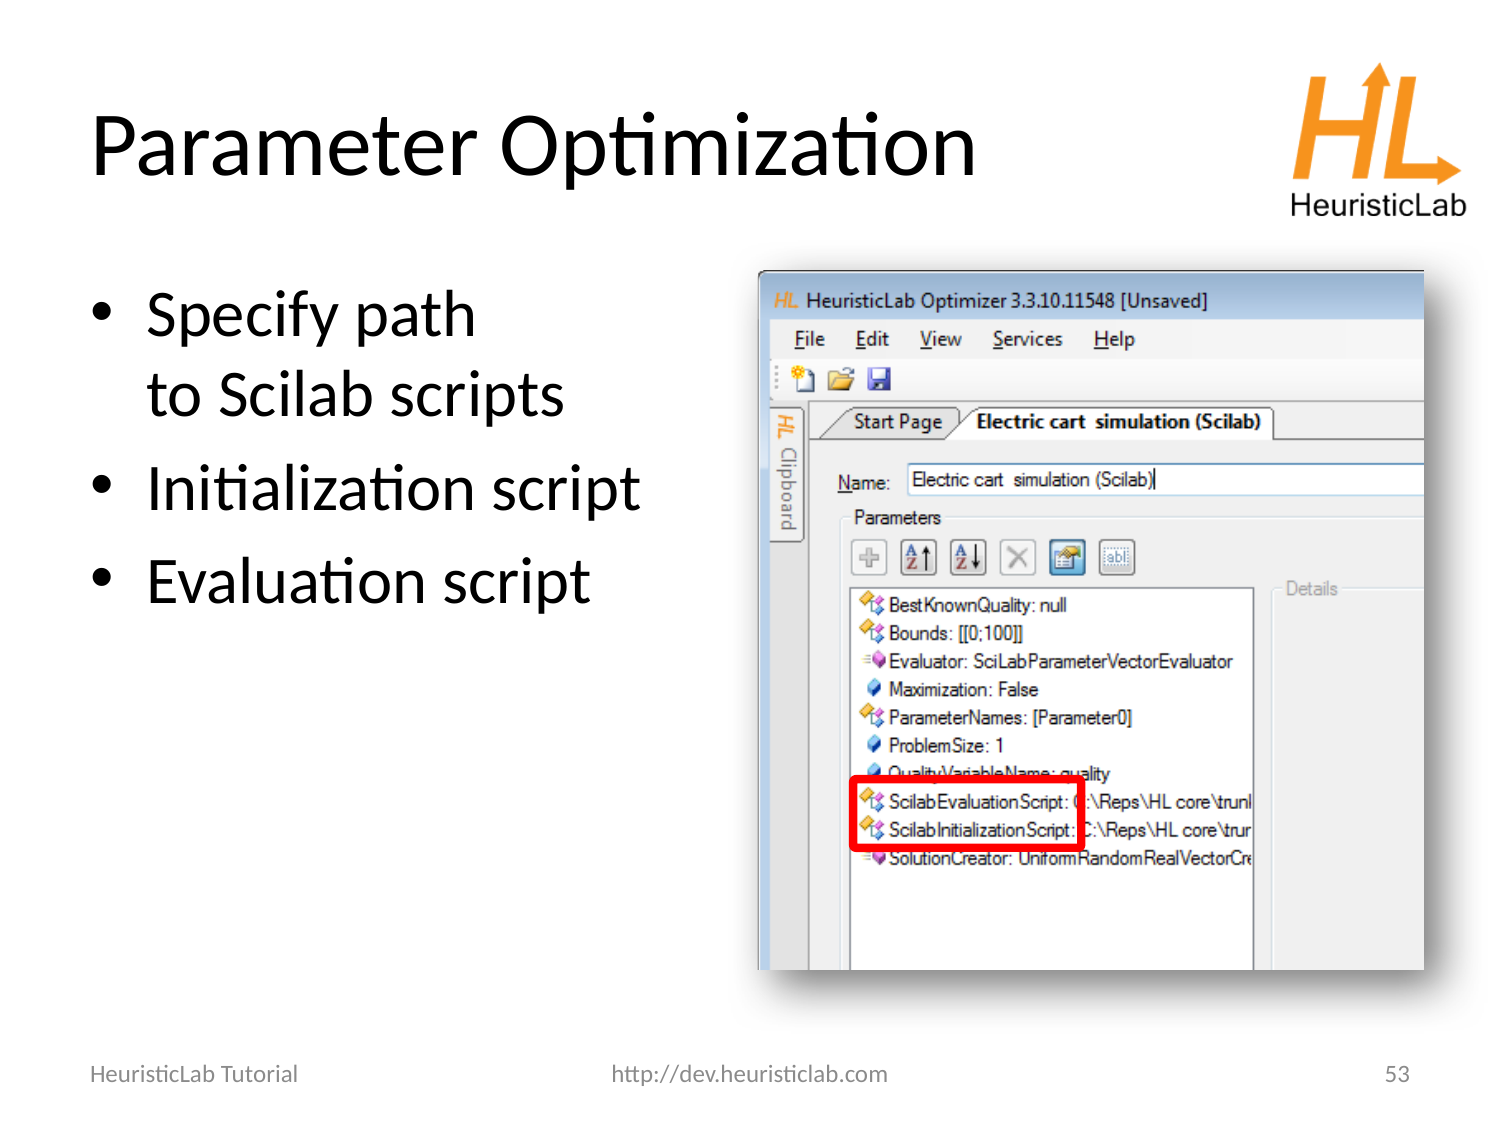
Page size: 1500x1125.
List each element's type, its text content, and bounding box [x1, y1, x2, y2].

title Parameter Optimization [75, 45, 1282, 233]
picture [757, 270, 1425, 970]
slide_number 53 [1074, 1042, 1425, 1103]
slide_number HeuristicLab Tutorial [75, 1042, 425, 1103]
list Specify path to Scilab scripts Initialization script Evaluation script [75, 262, 767, 1005]
footer http://dev.heuristiclab.com [512, 1042, 988, 1103]
picture [1281, 27, 1474, 244]
